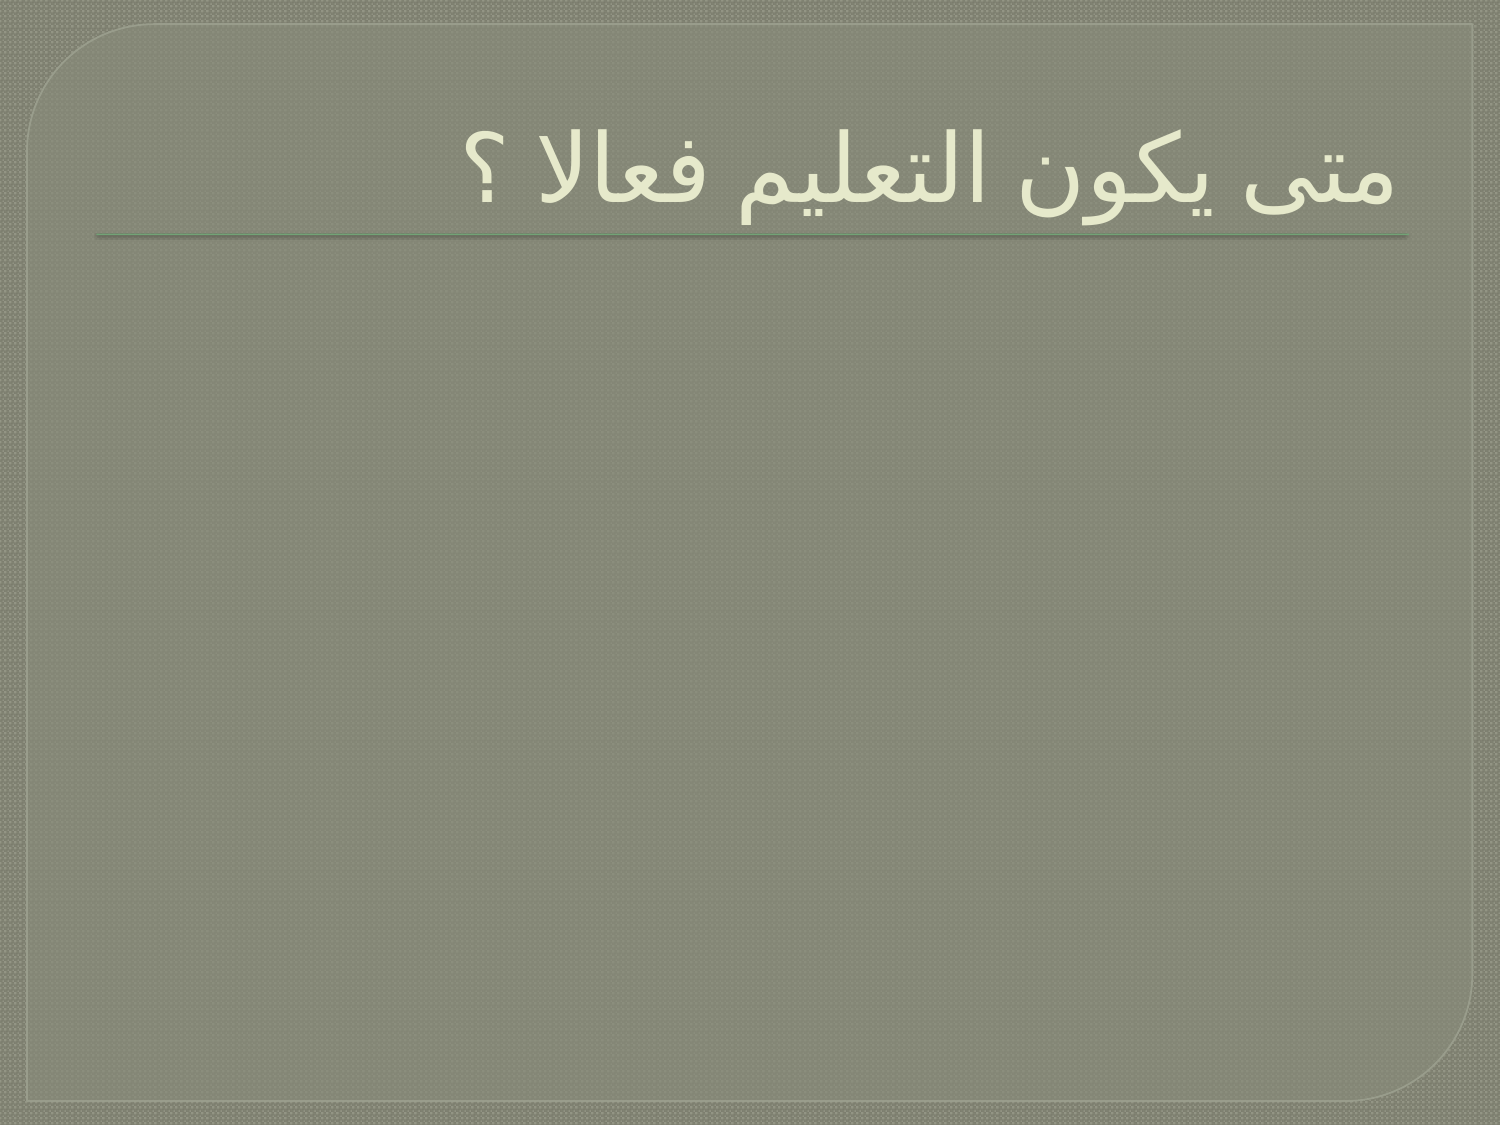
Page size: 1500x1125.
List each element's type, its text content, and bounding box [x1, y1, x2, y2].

title متى يكون التعليم فعالا ؟ [75, 41, 1425, 230]
